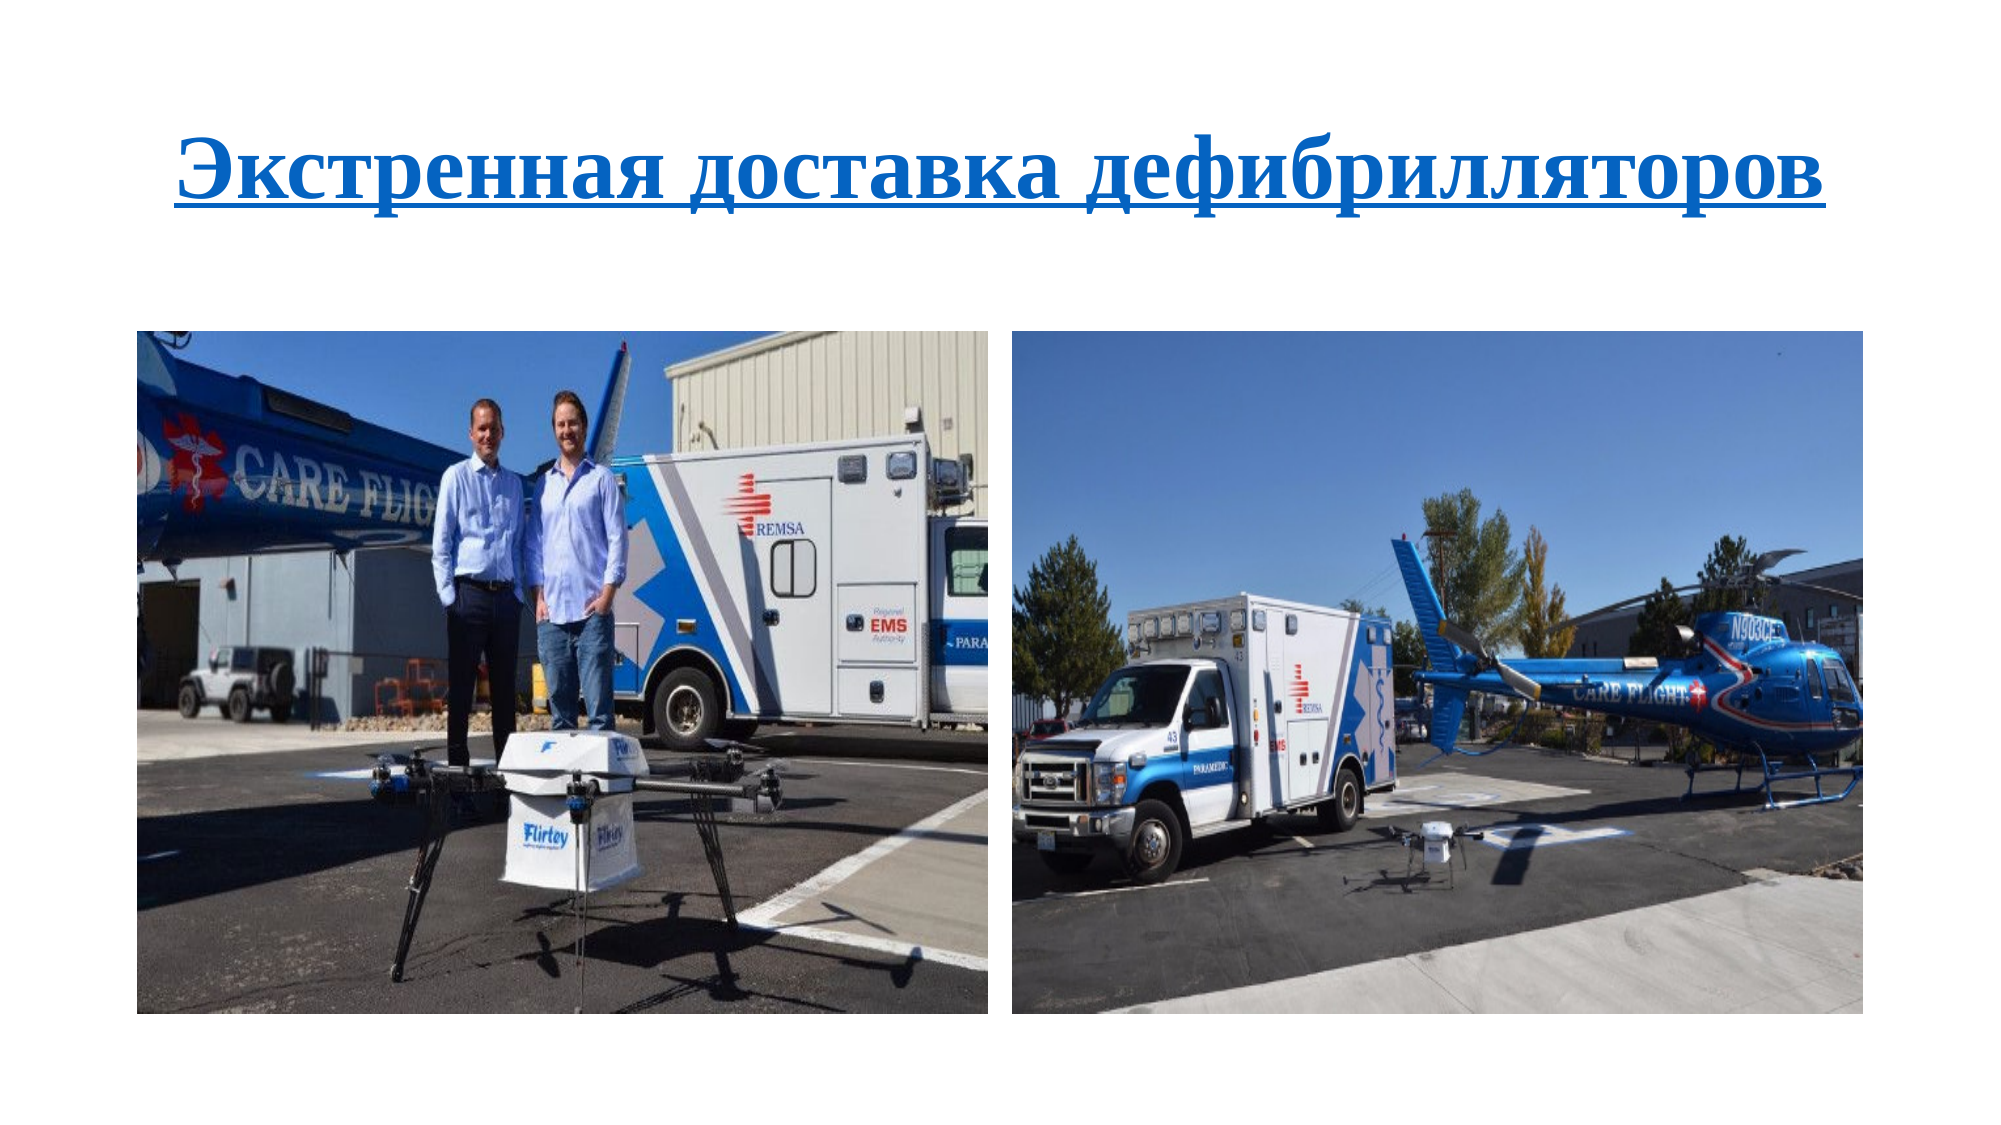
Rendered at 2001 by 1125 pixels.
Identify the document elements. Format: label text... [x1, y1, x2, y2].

title Экстренная доставка дефибрилляторов [137, 59, 1863, 278]
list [1012, 331, 1863, 1014]
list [137, 331, 988, 1014]
